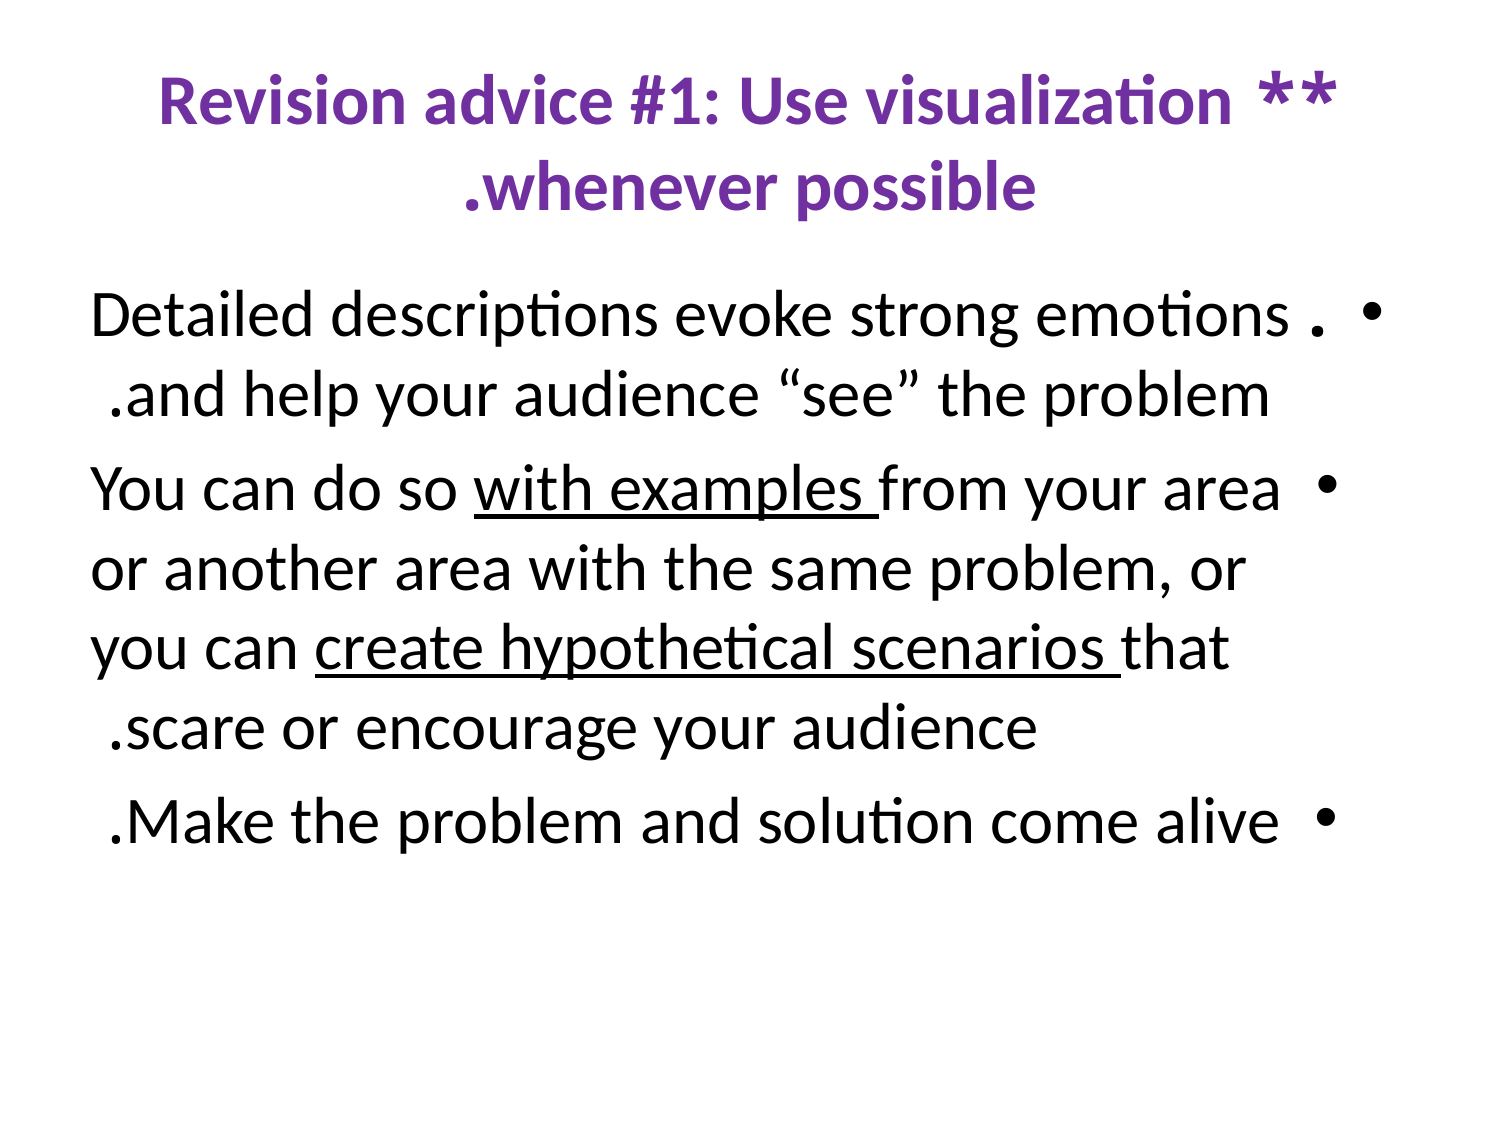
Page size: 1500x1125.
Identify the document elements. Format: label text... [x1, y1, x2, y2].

title ** Revision advice #1: Use visualization whenever possible. [75, 45, 1425, 233]
list . Detailed descriptions evoke strong emotions and help your audience “see” the problem. You can do so with examples from your area or another area with the same problem, or you can create hypothetical scenarios that scare or encourage your audience. Make the problem and solution come alive. [75, 262, 1425, 1005]
